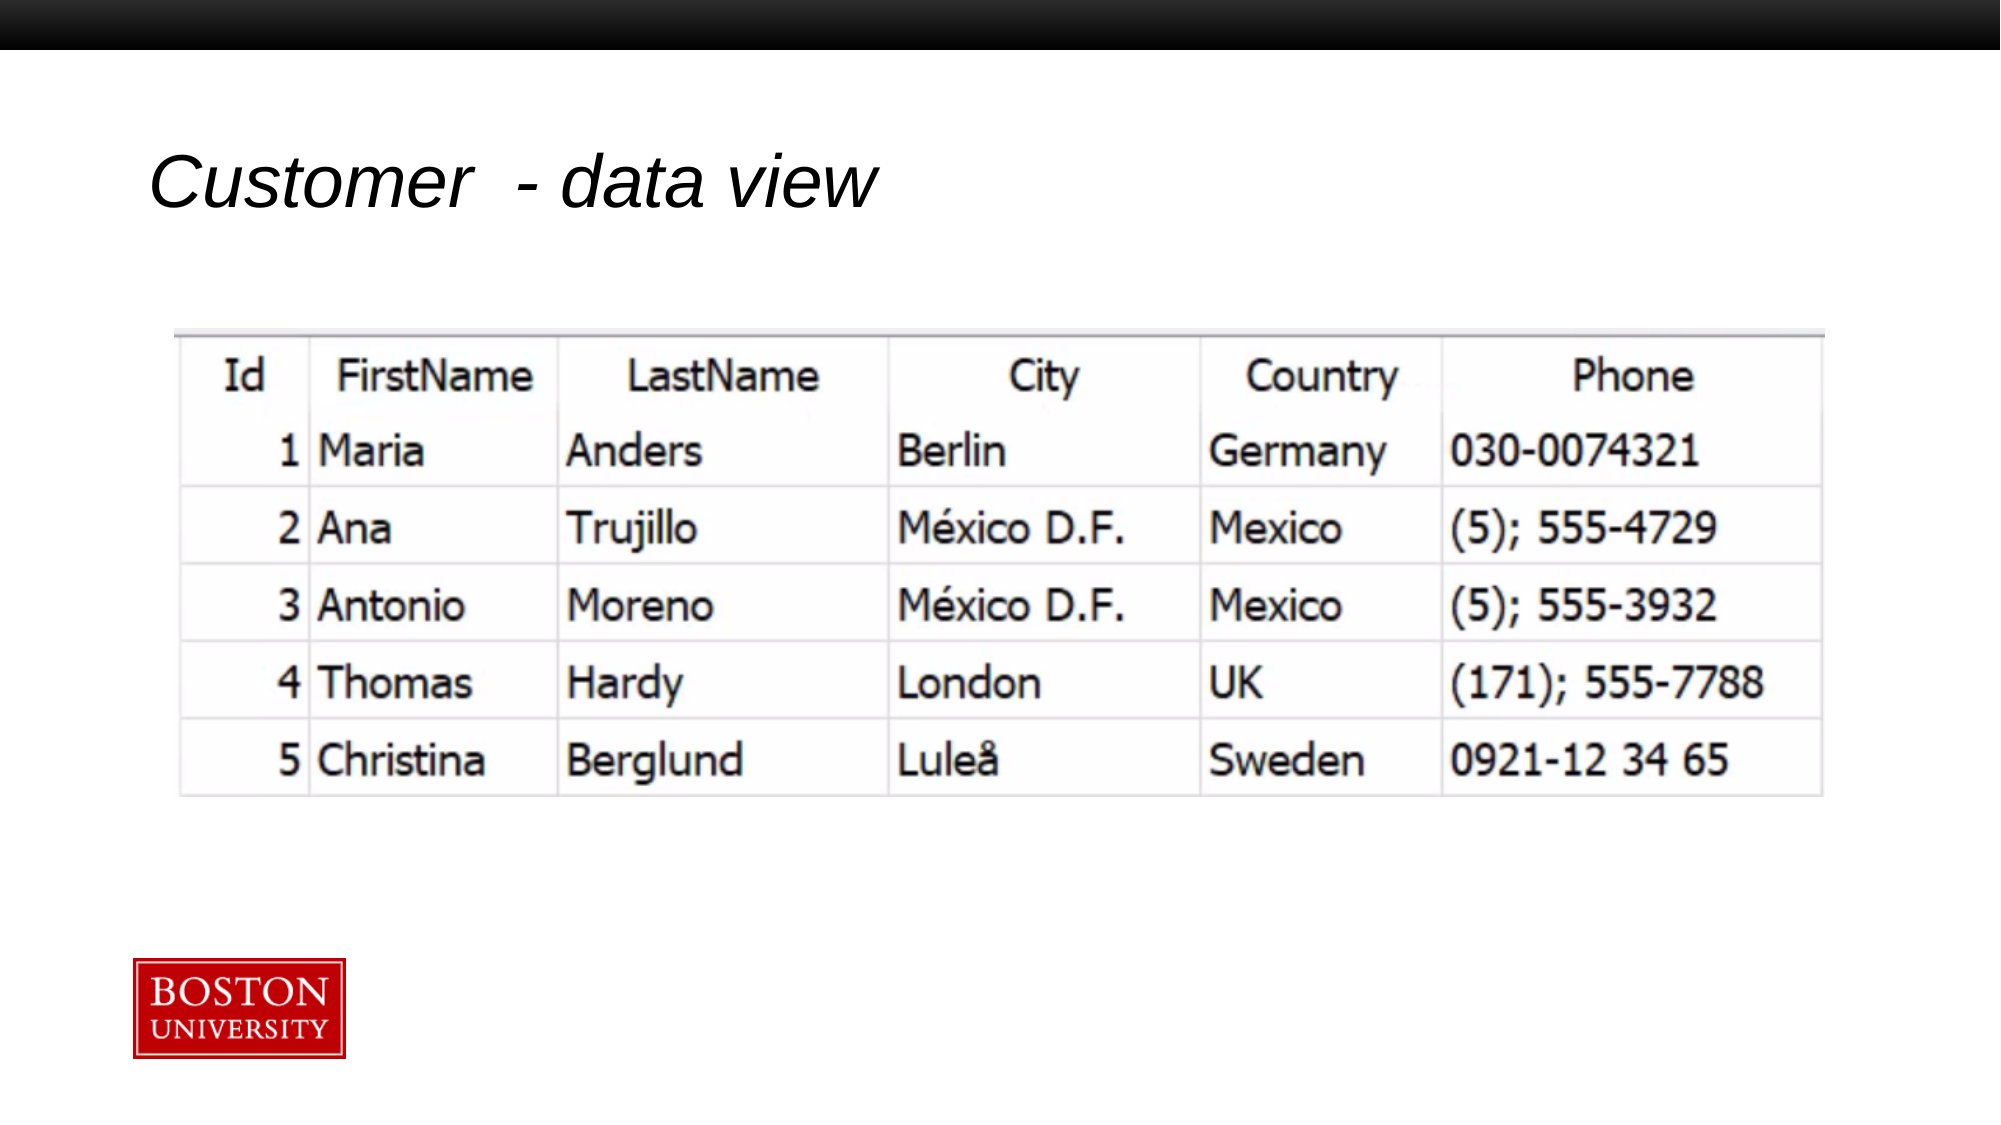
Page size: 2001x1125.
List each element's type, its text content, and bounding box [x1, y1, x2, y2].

title Customer - data view [133, 125, 1867, 238]
picture [133, 958, 346, 1059]
list [133, 303, 1867, 941]
picture [174, 327, 1826, 798]
